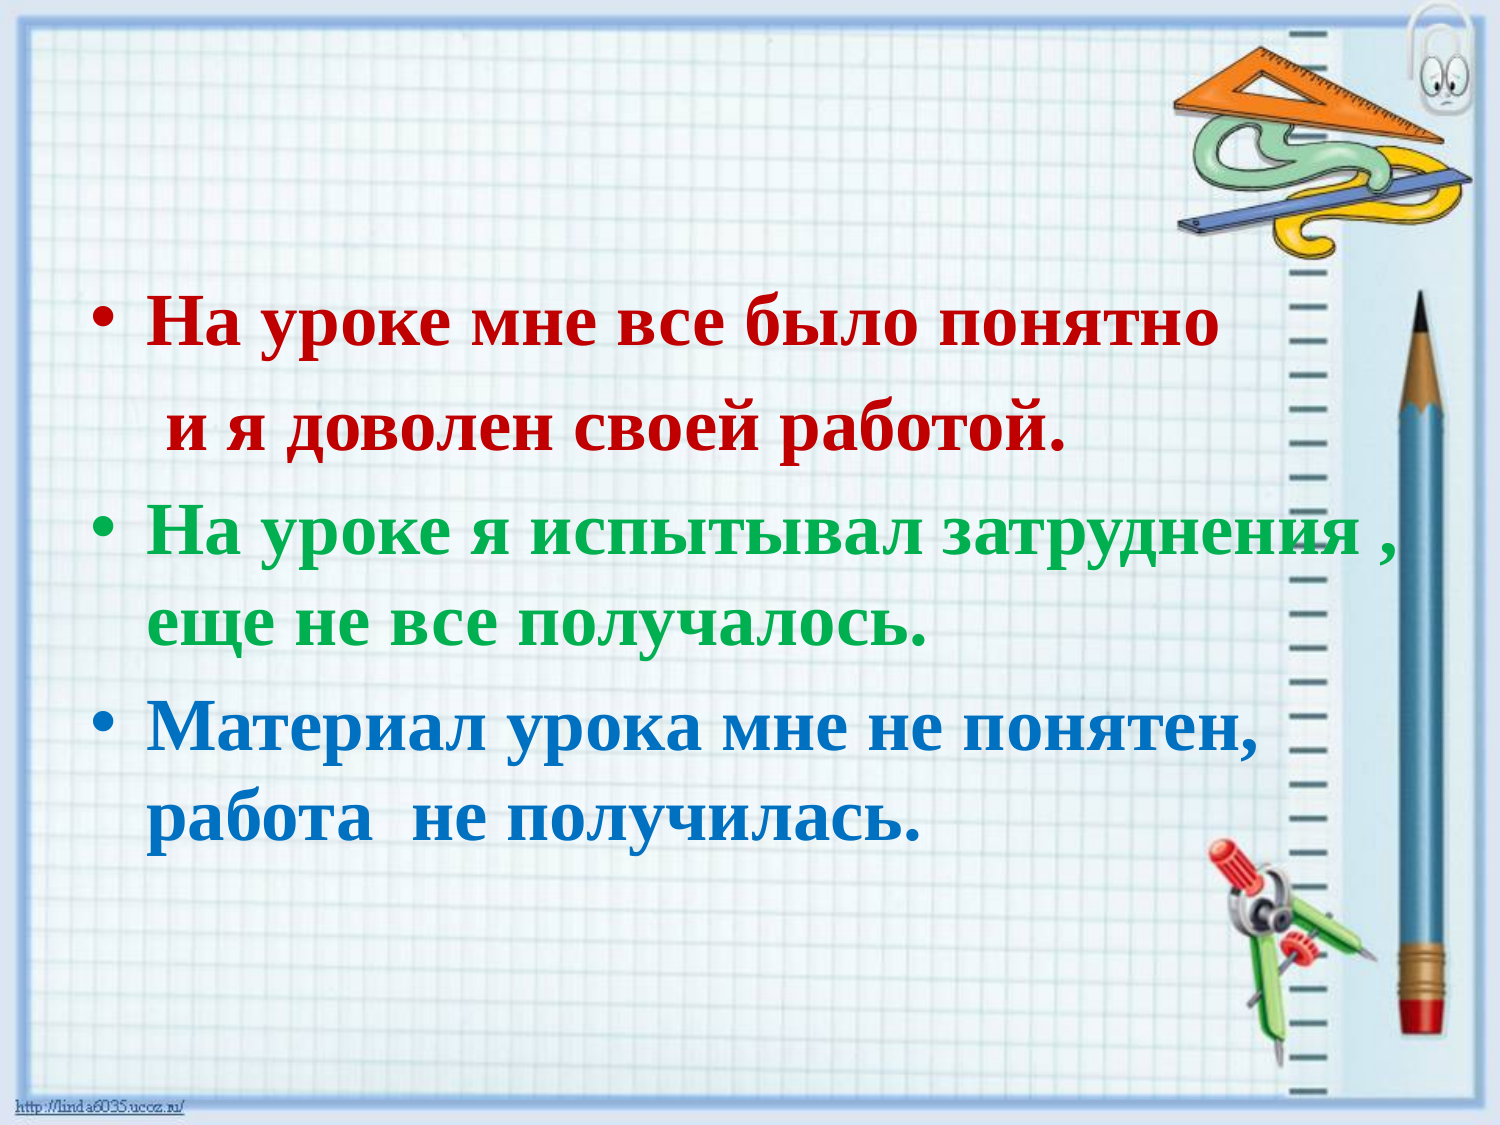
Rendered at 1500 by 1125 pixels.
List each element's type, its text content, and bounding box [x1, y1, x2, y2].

list На уроке мне все было понятно и я доволен своей работой. На уроке я испытывал затруднения , еще не все получалось. Материал урока мне не понятен, работа не получилась. [75, 262, 1425, 1005]
picture [0, 0, 1500, 1125]
